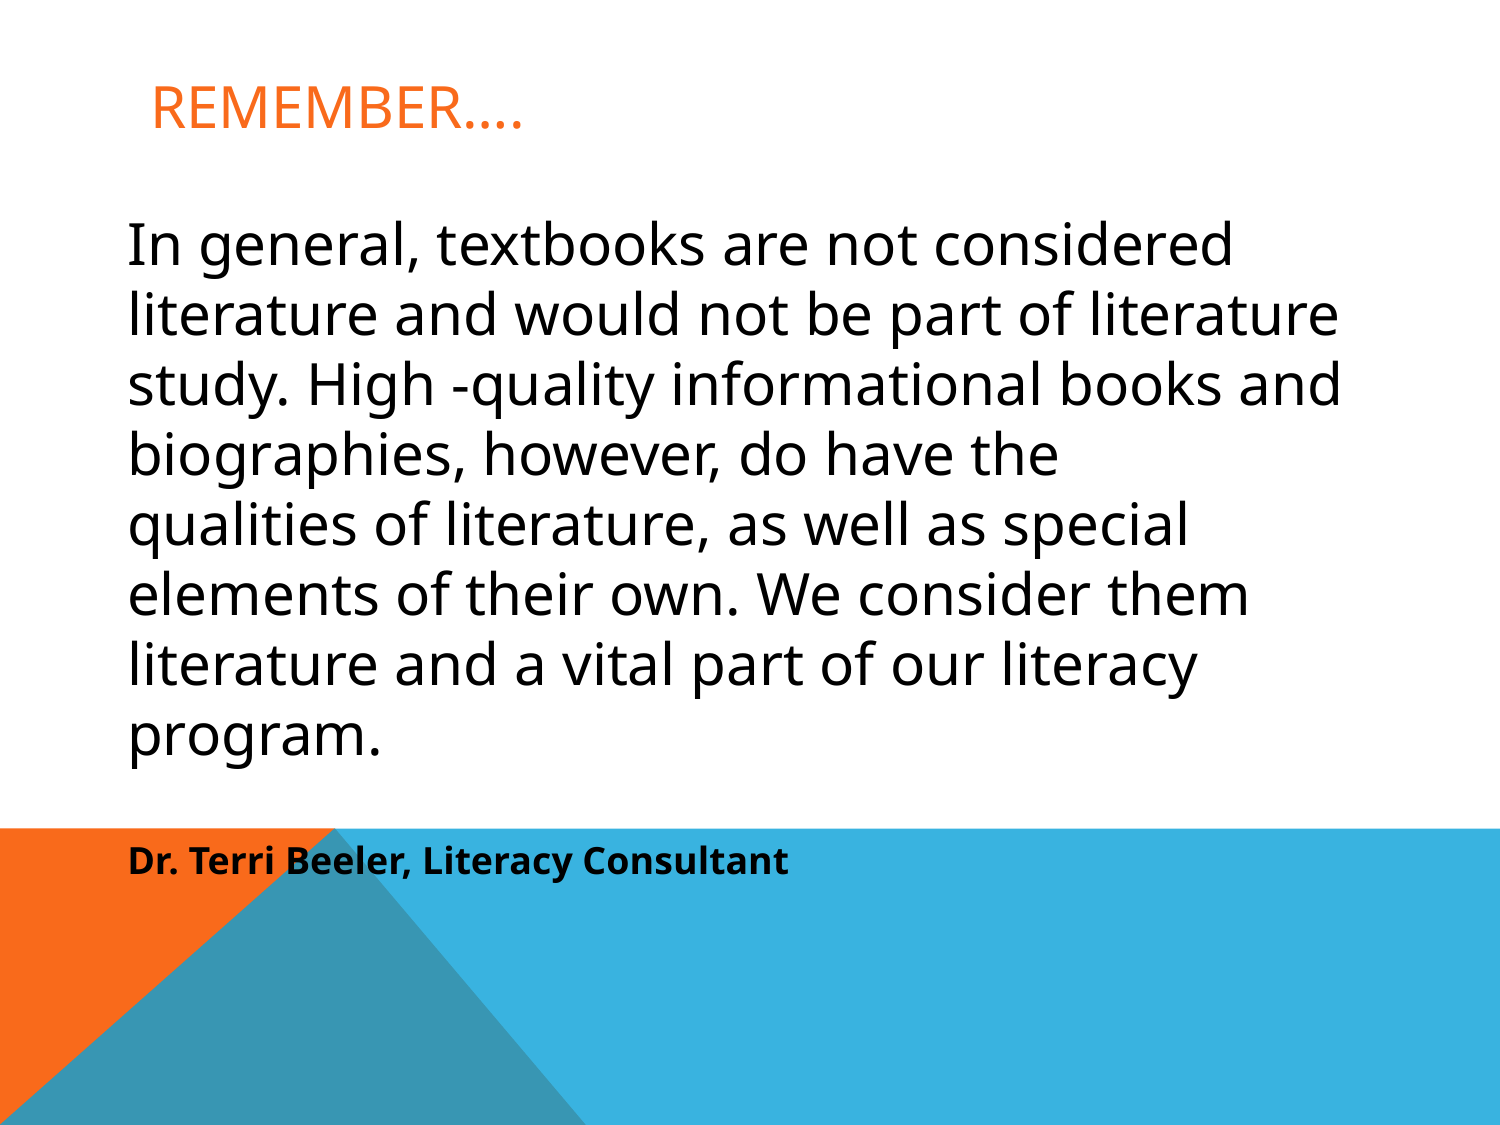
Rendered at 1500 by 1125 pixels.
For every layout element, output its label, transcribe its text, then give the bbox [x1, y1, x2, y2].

text_box In general, textbooks are not considered literature and would not be part of literature study. High -quality informational books and biographies, however, do have the qualities of literature, as well as special elements of their own. We consider them literature and a vital part of our literacy program. Dr. Terri Beeler, Literacy Consultant [112, 200, 1375, 890]
title Remember…. [135, 60, 1369, 150]
